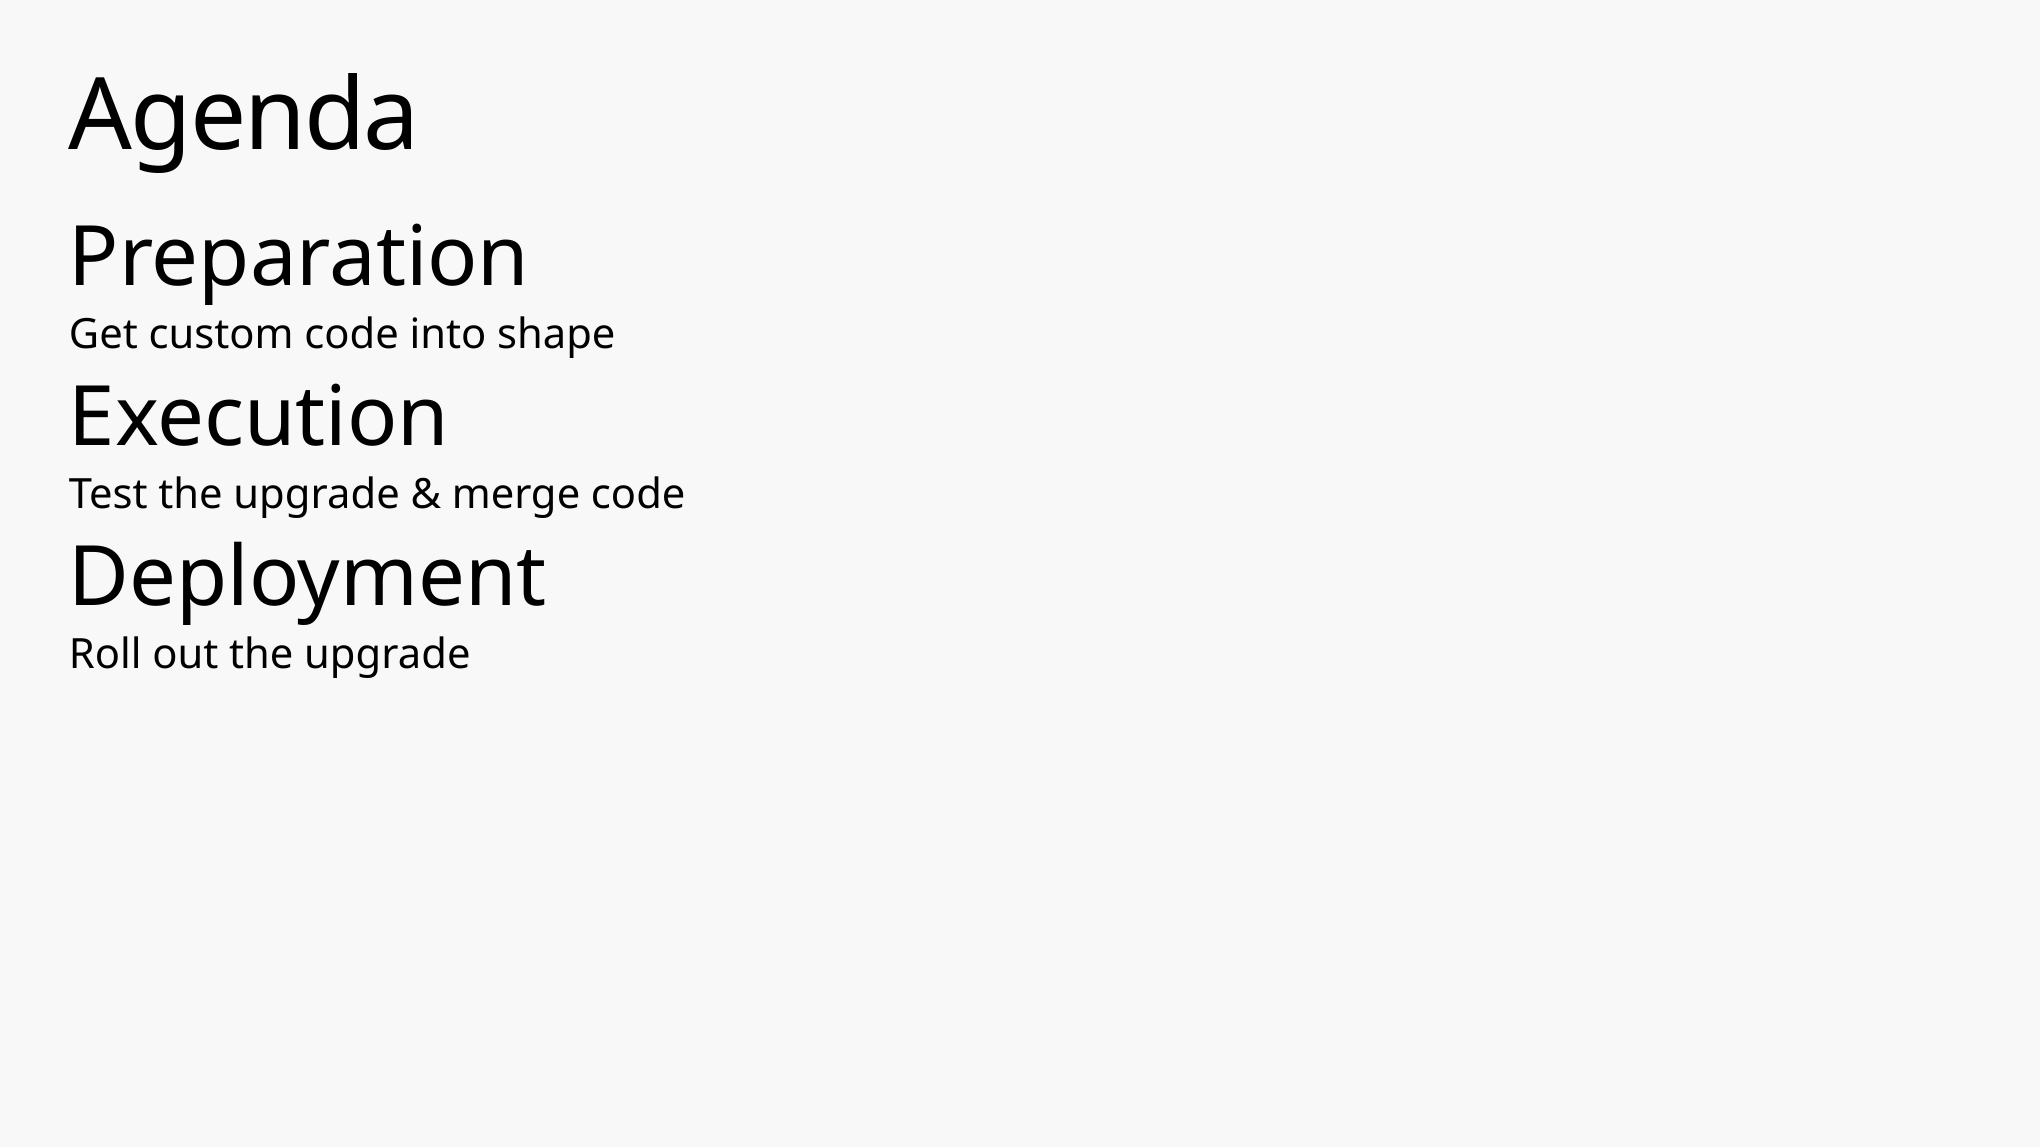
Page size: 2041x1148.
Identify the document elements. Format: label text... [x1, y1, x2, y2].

title Agenda [45, 48, 1996, 198]
list Preparation Get custom code into shape Execution Test the upgrade & merge code Deployment Roll out the upgrade [45, 198, 1996, 709]
